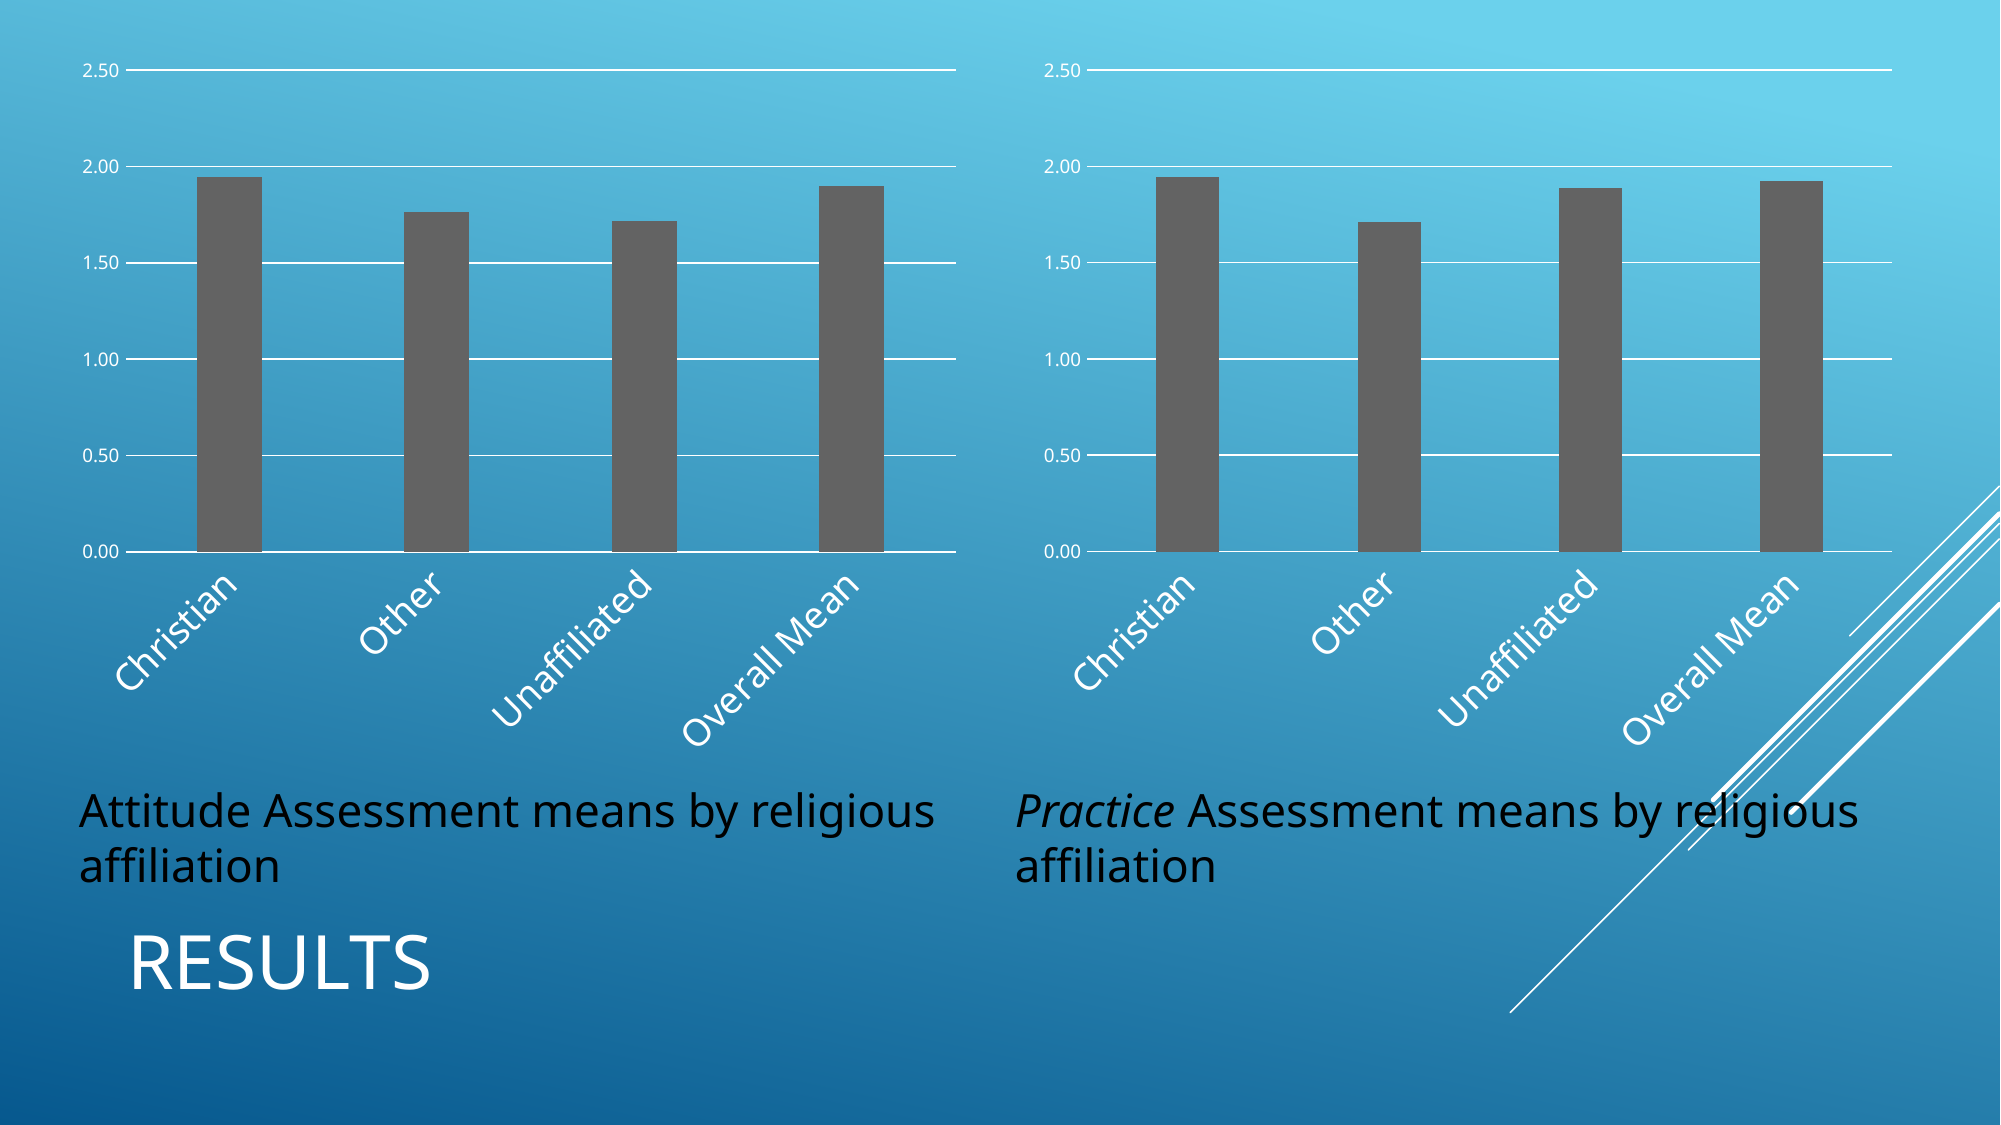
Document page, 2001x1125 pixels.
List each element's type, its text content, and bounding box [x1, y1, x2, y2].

text_box Attitude Assessment means by religious affiliation [63, 774, 999, 945]
chart [63, 41, 975, 775]
chart [1025, 41, 1910, 775]
title Results [112, 945, 1513, 1083]
text_box Practice Assessment means by religious affiliation [999, 774, 1938, 945]
